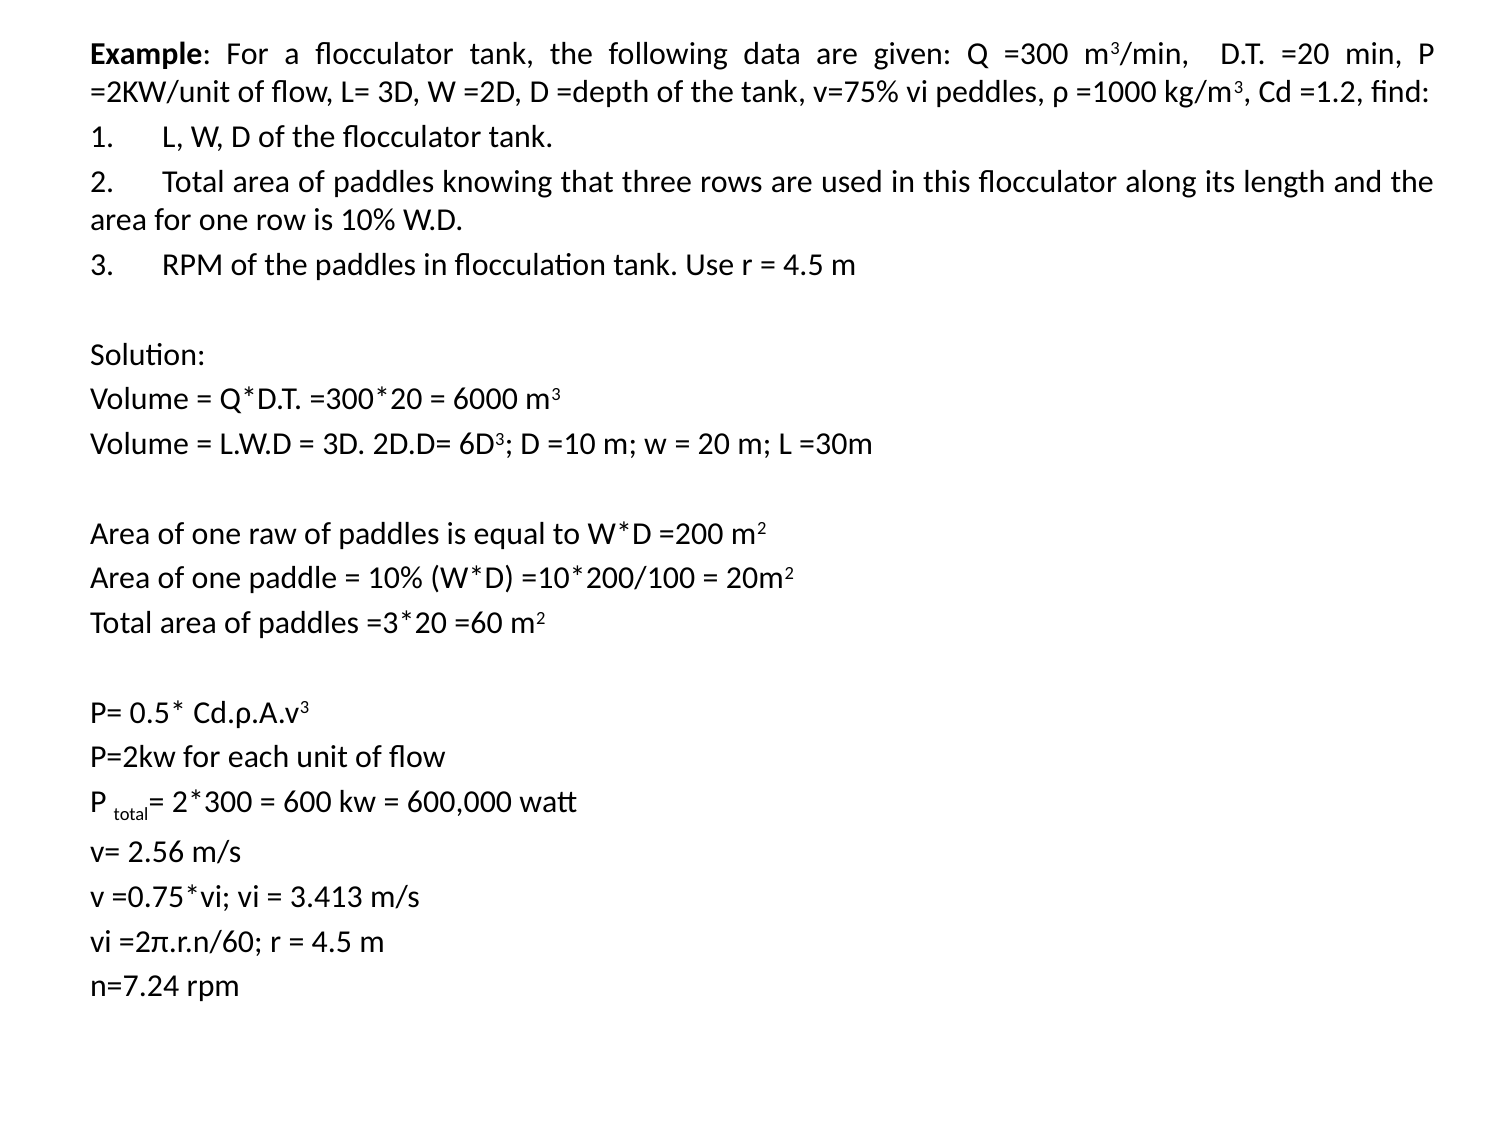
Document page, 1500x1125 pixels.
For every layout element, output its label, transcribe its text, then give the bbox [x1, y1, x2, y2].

list Example: For a flocculator tank, the following data are given: Q =300 m3/min, D.T. =20 min, P =2KW/unit of flow, L= 3D, W =2D, D =depth of the tank, v=75% vi peddles, ρ =1000 kg/m3, Cd =1.2, find: 1. L, W, D of the flocculator tank. 2. Total area of paddles knowing that three rows are used in this flocculator along its length and the area for one row is 10% W.D. 3. RPM of the paddles in flocculation tank. Use r = 4.5 m Solution: Volume = Q*D.T. =300*20 = 6000 m3 Volume = L.W.D = 3D. 2D.D= 6D3; D =10 m; w = 20 m; L =30m Area of one raw of paddles is equal to W*D =200 m2 Area of one paddle = 10% (W*D) =10*200/100 = 20m2 Total area of paddles =3*20 =60 m2 P= 0.5* Cd.ρ.A.v3 P=2kw for each unit of flow P total= 2*300 = 600 kw = 600,000 watt v= 2.56 m/s v =0.75*vi; vi = 3.413 m/s vi =2π.r.n/60; r = 4.5 m n=7.24 rpm [75, 24, 1450, 1050]
